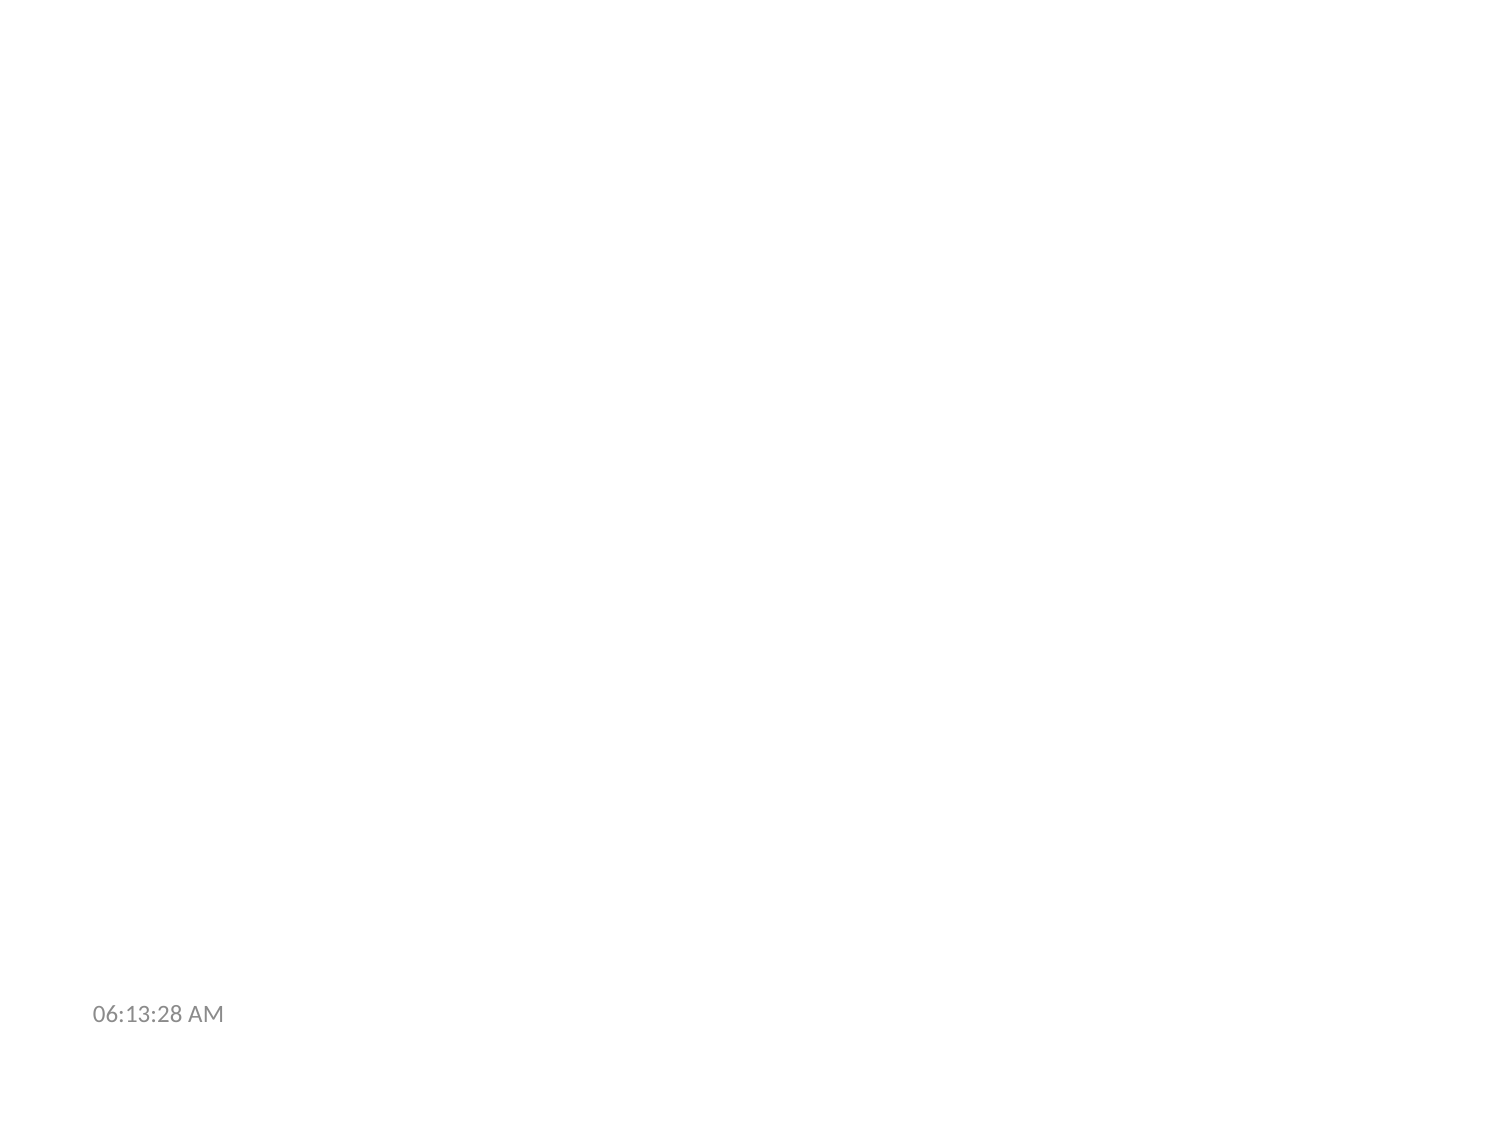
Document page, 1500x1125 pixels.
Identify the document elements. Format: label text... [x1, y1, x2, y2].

text_box 3:35:09 PM [77, 982, 428, 1043]
